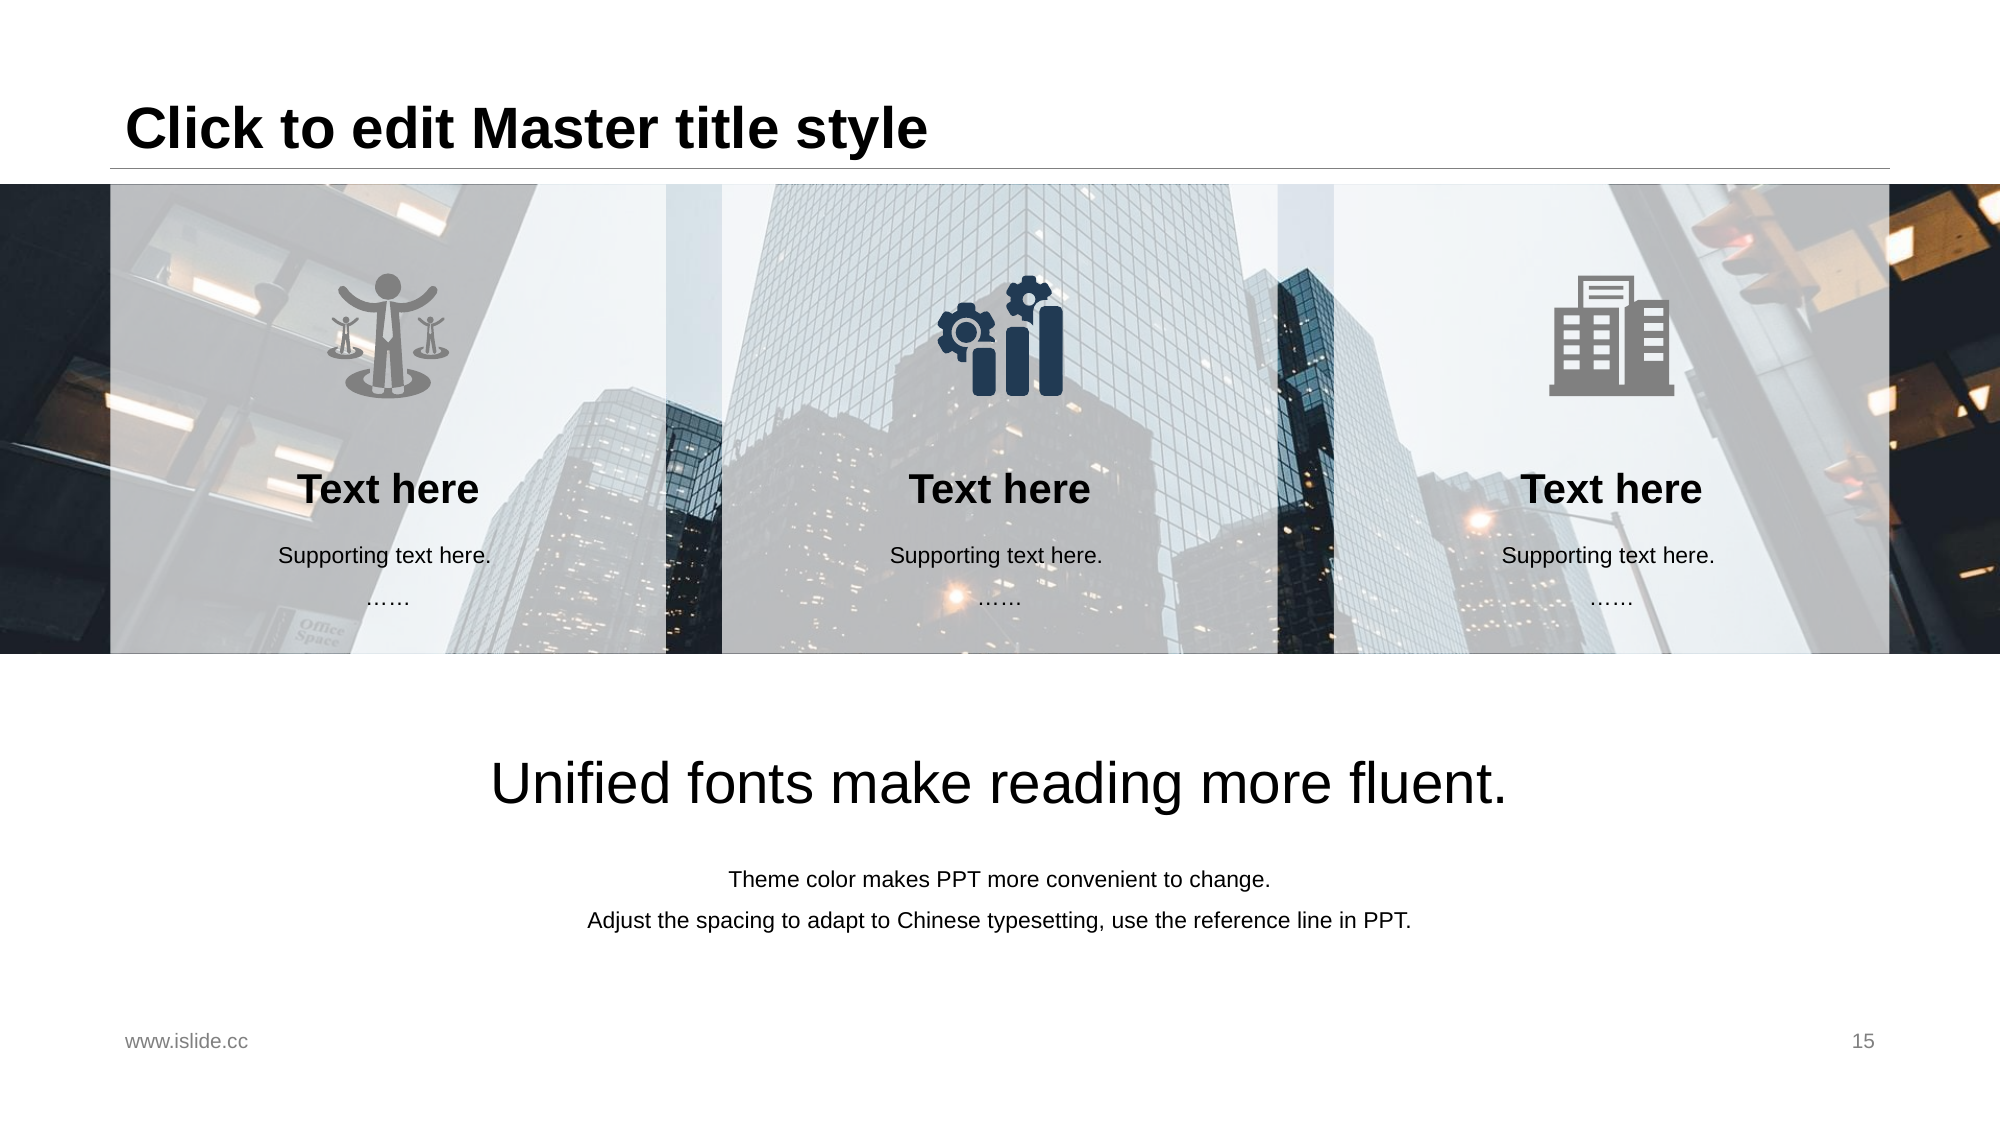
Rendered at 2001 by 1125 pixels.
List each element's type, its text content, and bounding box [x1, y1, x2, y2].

slide_number 15 [1412, 1023, 1890, 1058]
title Click to edit Master title style [109, 0, 1890, 169]
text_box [0, 184, 2000, 941]
footer www.islide.cc [109, 1023, 790, 1058]
